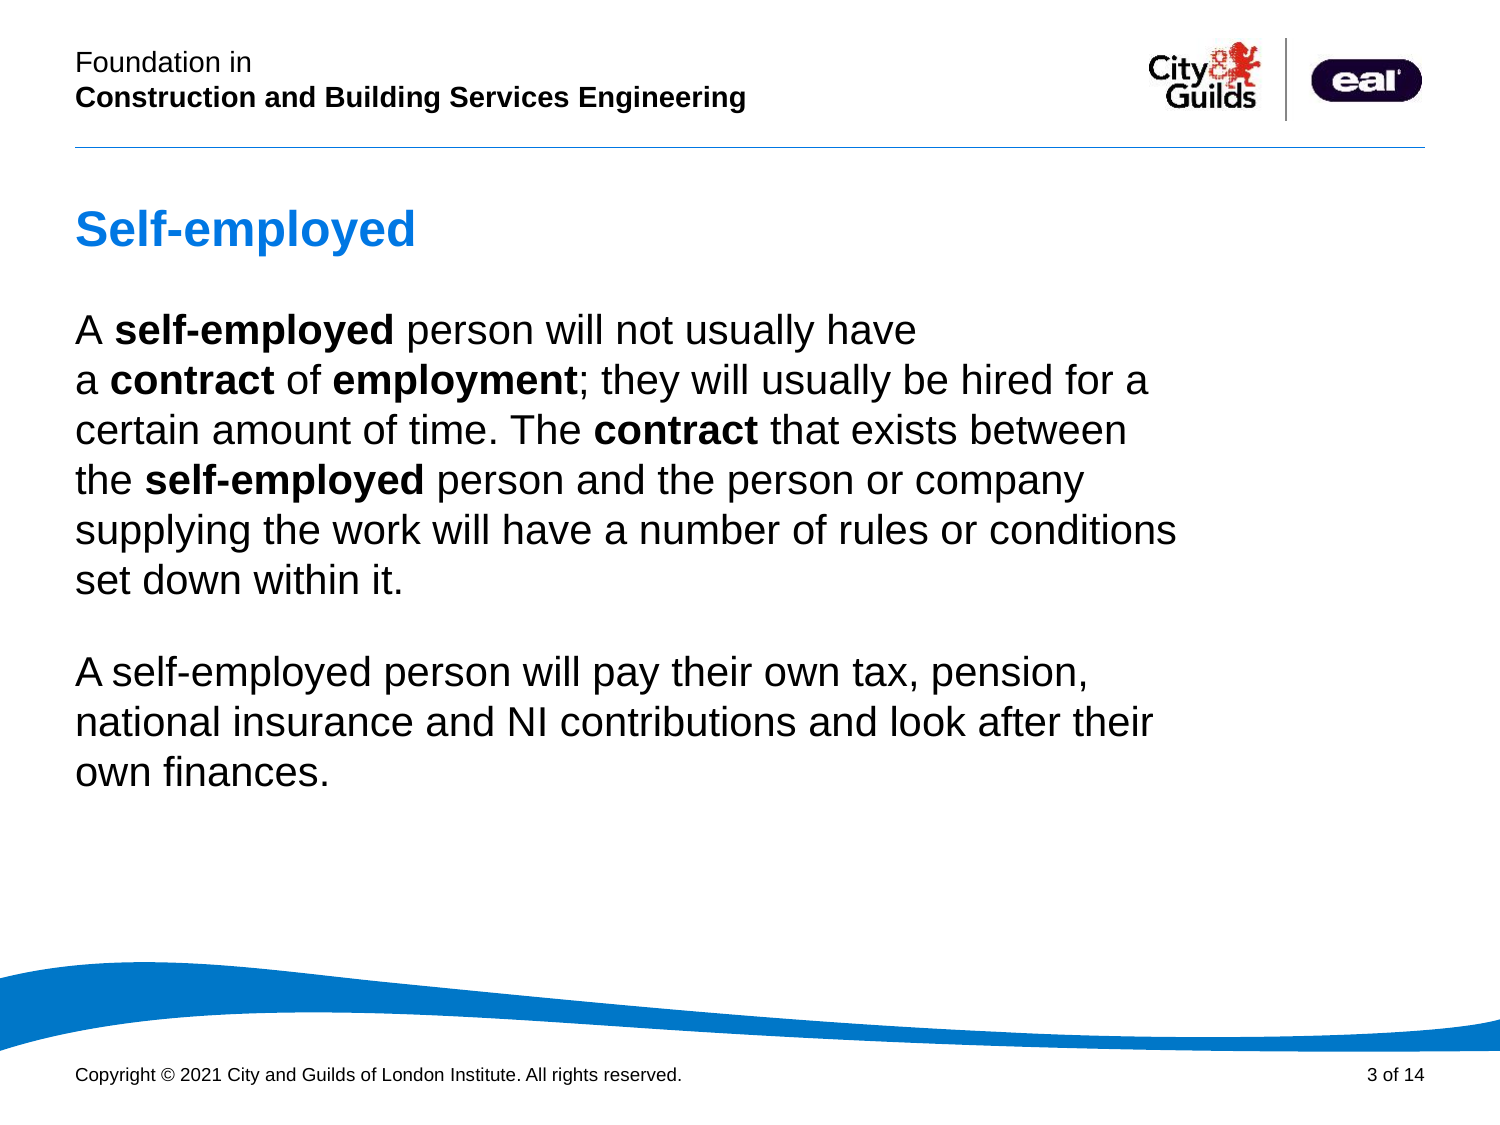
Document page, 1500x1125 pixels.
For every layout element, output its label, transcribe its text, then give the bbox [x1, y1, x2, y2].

list A self-employed person will not usually have a contract of employment; they will usually be hired for a certain amount of time. The contract that exists between the self-employed person and the person or company supplying the work will have a number of rules or conditions set down within it. A self-employed person will pay their own tax, pension, national insurance and NI contributions and look after their own finances. [74, 302, 1211, 1000]
picture [1149, 38, 1422, 121]
text_box Self-employed [74, 196, 1425, 260]
